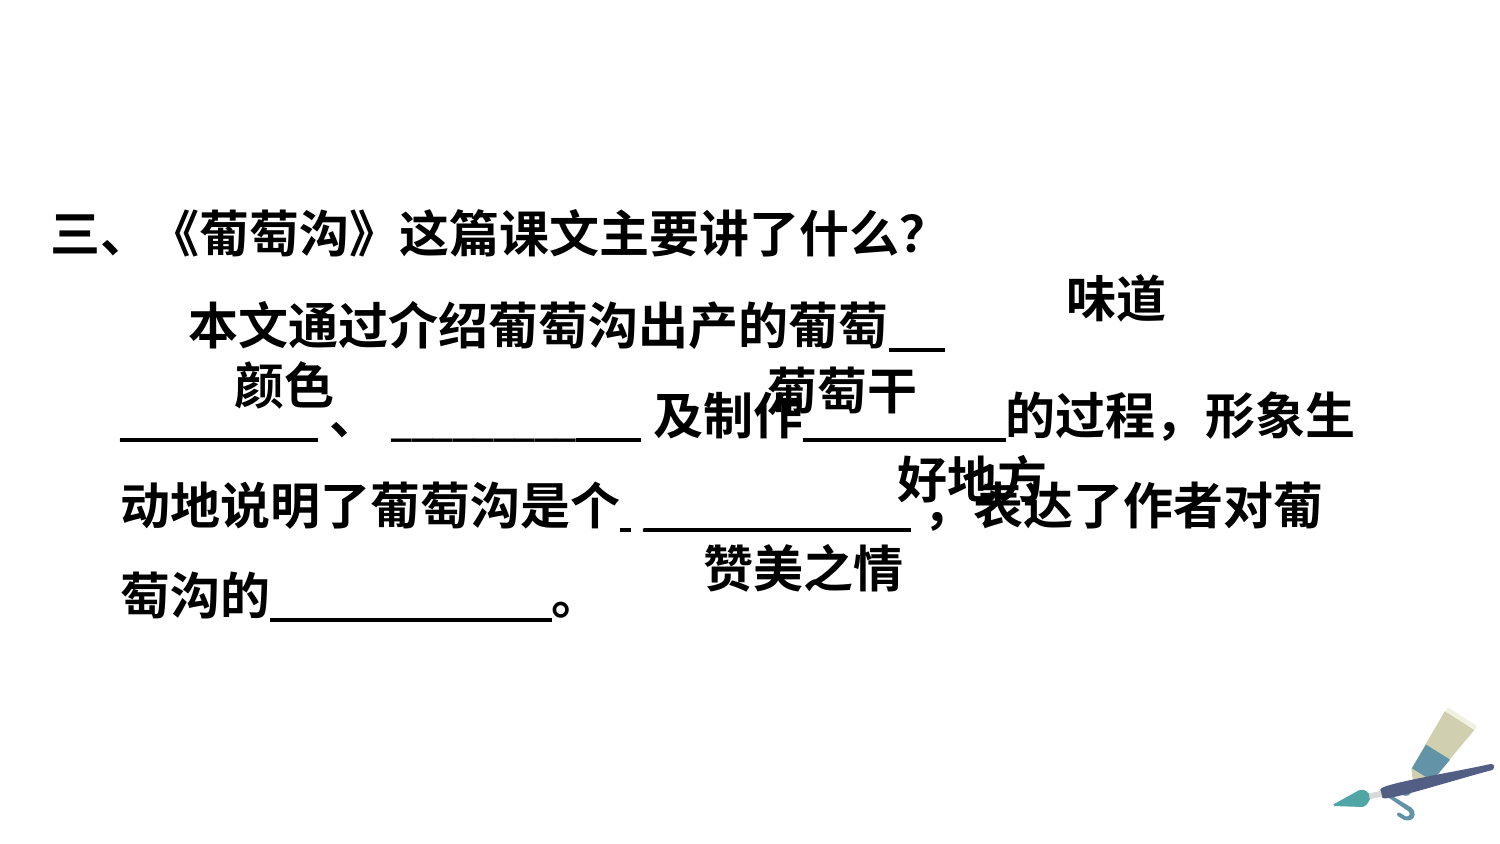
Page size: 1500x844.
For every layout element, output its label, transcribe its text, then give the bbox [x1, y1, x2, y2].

text_box 本文通过介绍葡萄沟出产的葡萄 _________ 、_________ 及制作 的过程，形象生动地说明了葡萄沟是个 _ ，表达了作者对葡萄沟的 。 [105, 256, 1375, 632]
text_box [1358, 708, 1481, 844]
text_box 三、《葡萄沟》这篇课文主要讲了什么？ [35, 165, 1500, 270]
text_box 好地方 [882, 441, 1063, 517]
text_box 赞美之情 [689, 530, 919, 605]
